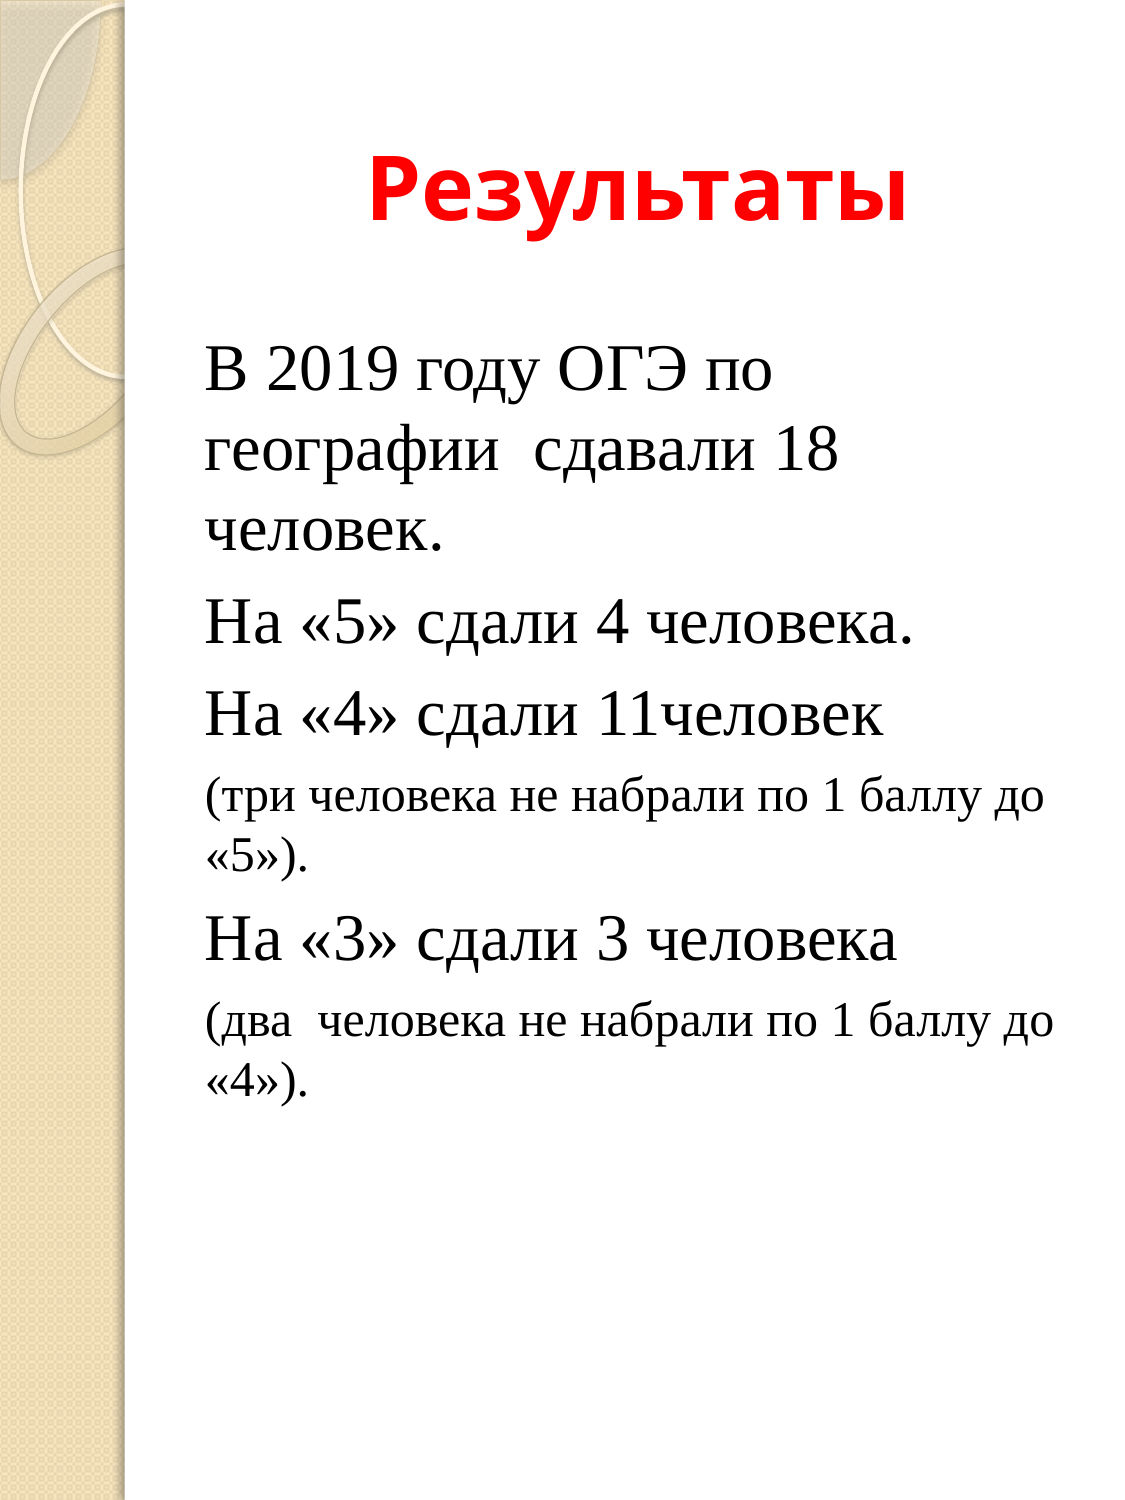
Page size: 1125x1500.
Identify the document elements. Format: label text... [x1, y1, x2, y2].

list В 2019 году ОГЭ по географии сдавали 18 человек. На «5» сдали 4 человека. На «4» сдали 11человек (три человека не набрали по 1 баллу до «5»). На «3» сдали 3 человека (два человека не набрали по 1 баллу до «4»). [176, 316, 1100, 1367]
title Результаты [176, 60, 1100, 310]
